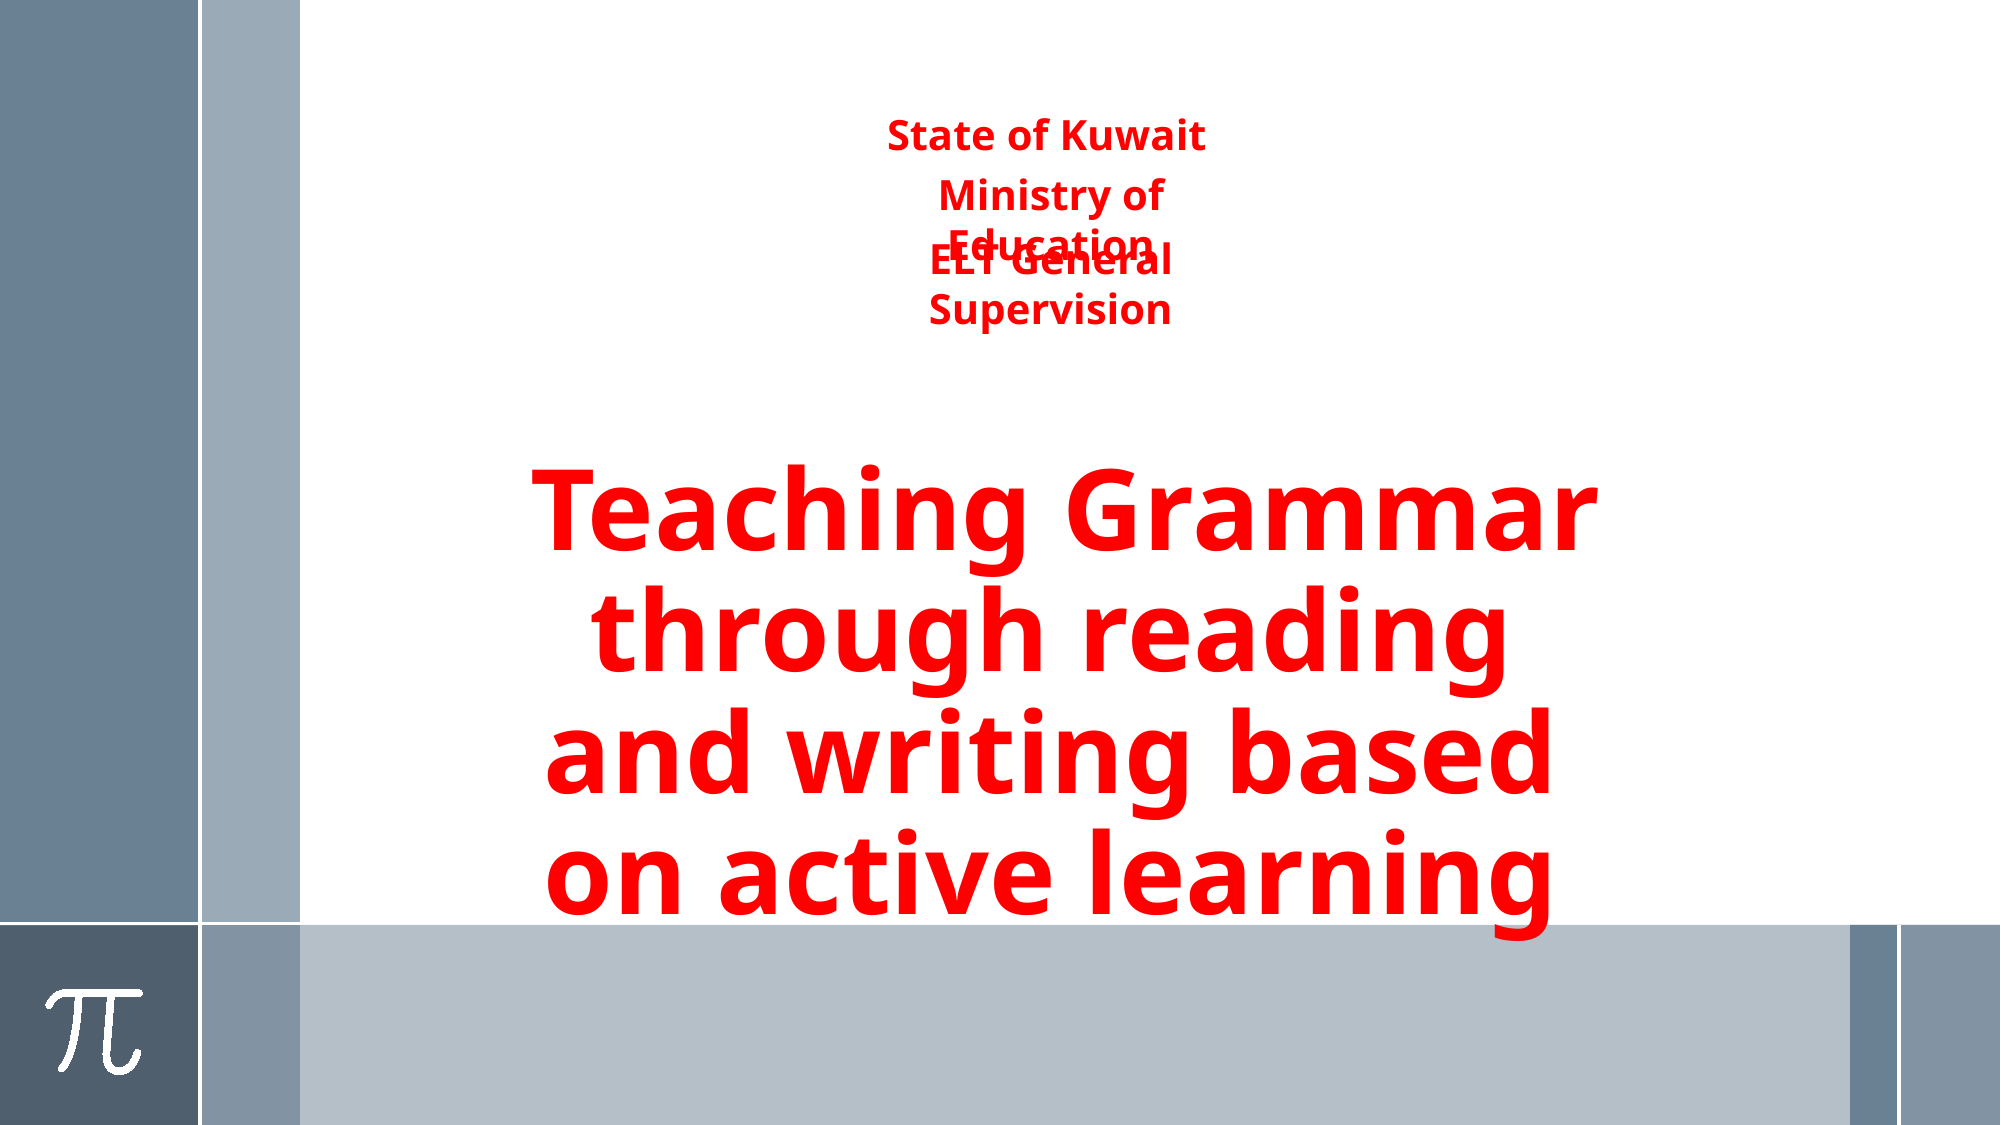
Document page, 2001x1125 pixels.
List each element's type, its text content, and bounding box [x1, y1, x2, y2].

text_box State of Kuwait [865, 101, 1228, 161]
text_box Ministry of Education [823, 161, 1279, 224]
text_box Teaching Grammar through reading and writing based on active learning [476, 445, 1626, 947]
text_box ELT General Supervision [802, 224, 1300, 340]
